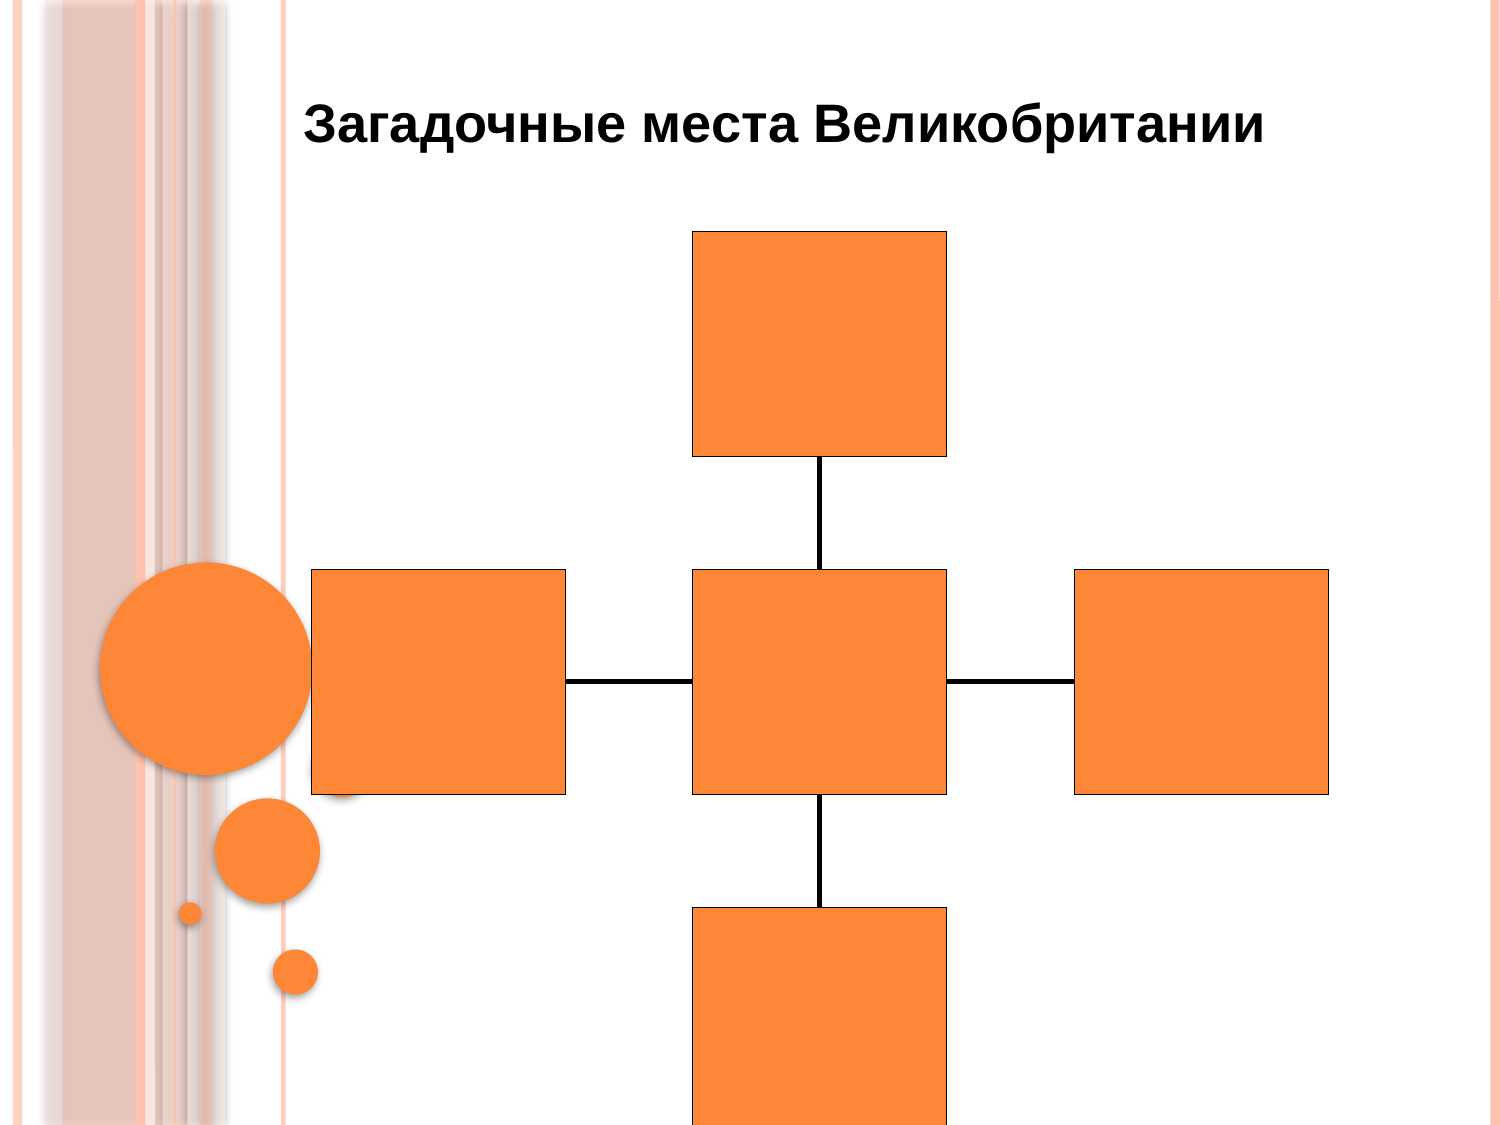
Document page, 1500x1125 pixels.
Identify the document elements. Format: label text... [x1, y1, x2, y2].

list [309, 229, 1330, 1125]
title Загадочные места Великобритании [183, 45, 1300, 161]
